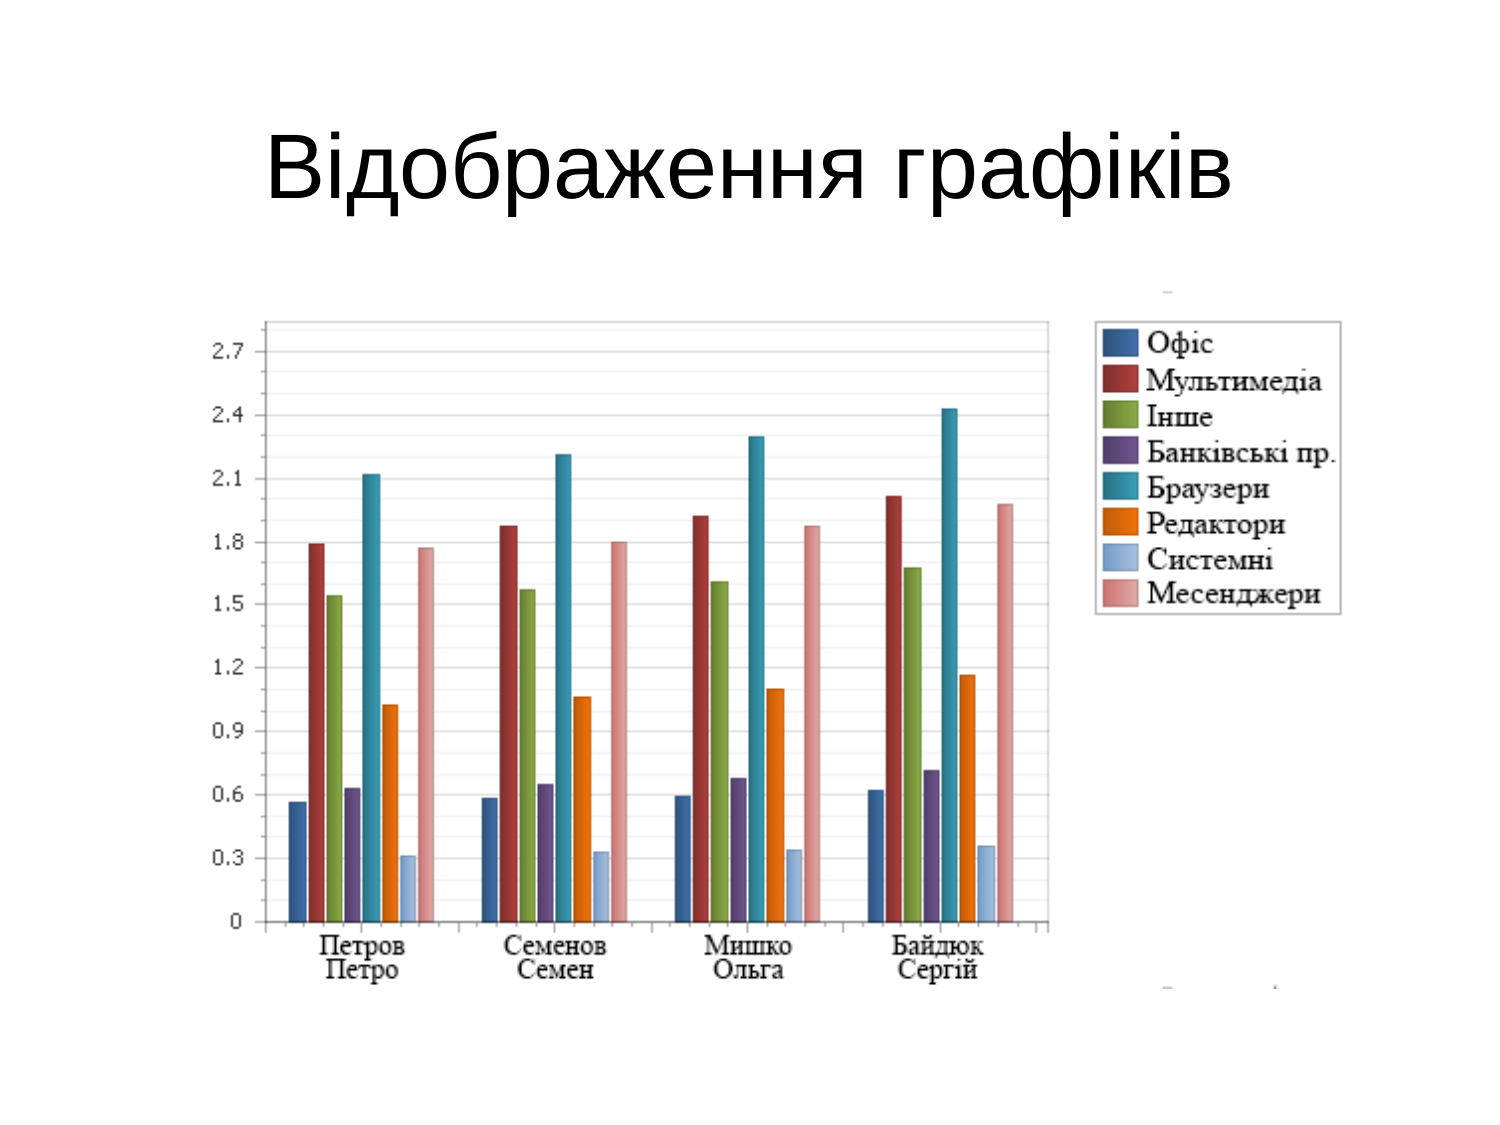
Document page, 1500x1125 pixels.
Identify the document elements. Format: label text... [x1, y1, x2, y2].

picture [130, 244, 1370, 989]
title Відображення графіків [103, 59, 1397, 278]
